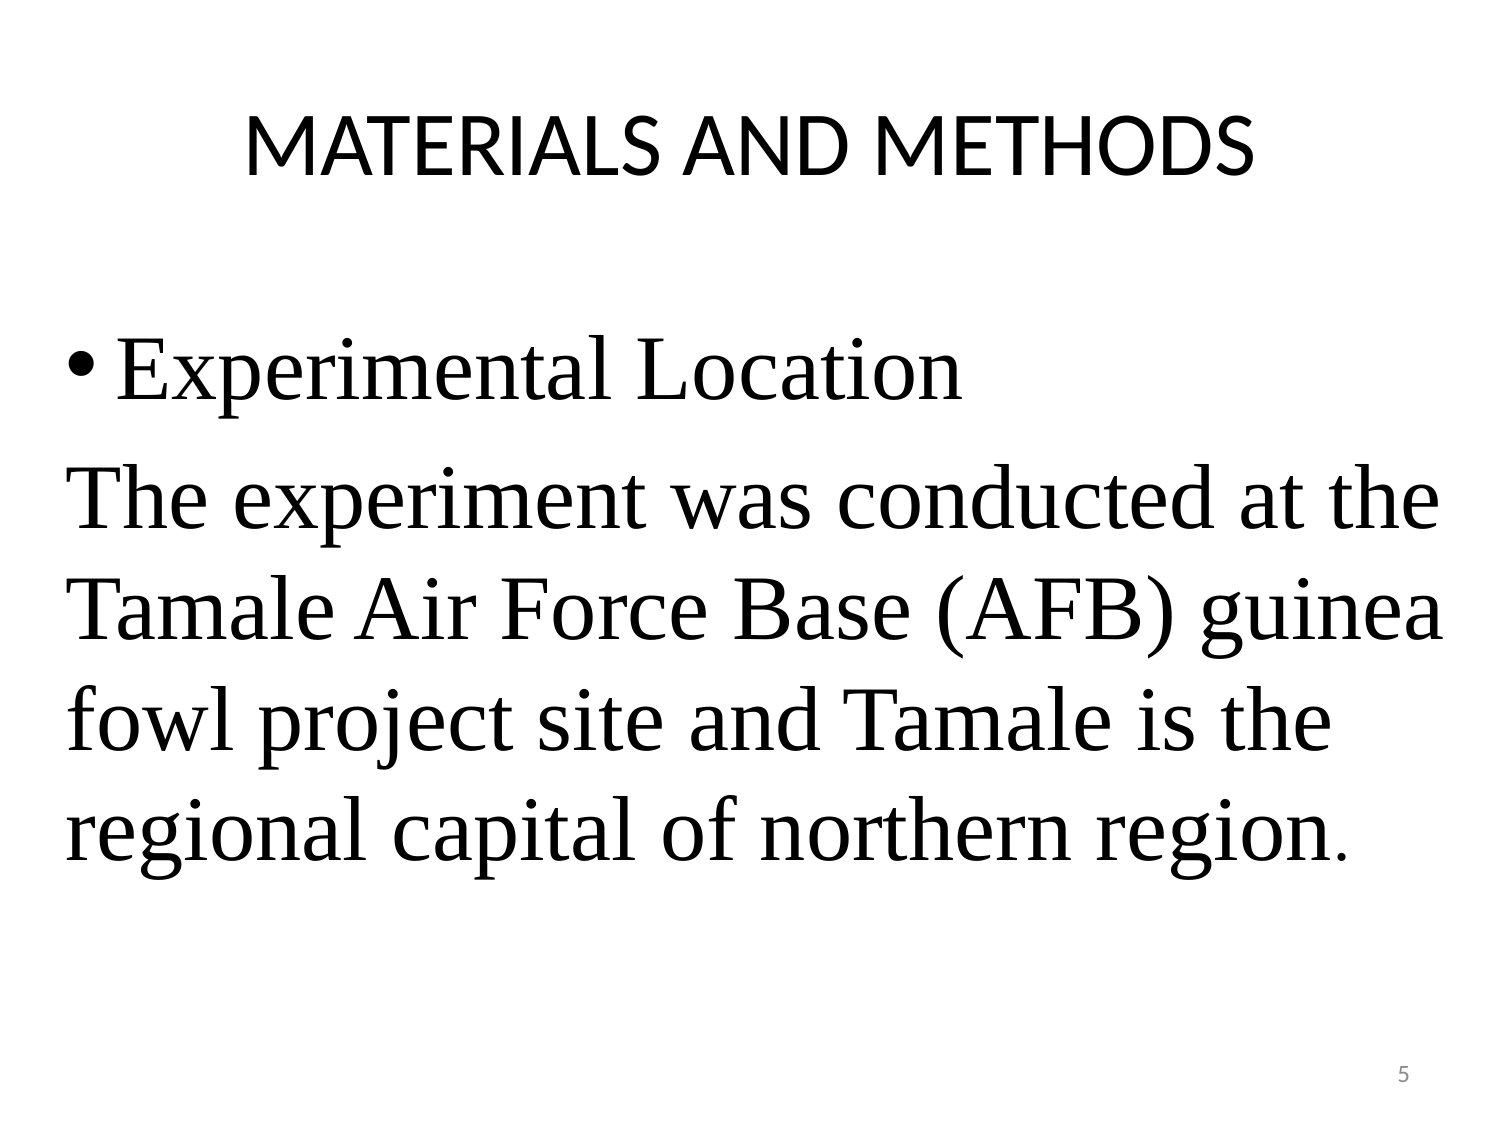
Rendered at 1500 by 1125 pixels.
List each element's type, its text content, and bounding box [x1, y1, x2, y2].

slide_number 5 [1074, 1042, 1425, 1103]
list Experimental Location The experiment was conducted at the Tamale Air Force Base (AFB) guinea fowl project site and Tamale is the regional capital of northern region. [50, 299, 1468, 992]
title MATERIALS AND METHODS [75, 45, 1425, 233]
